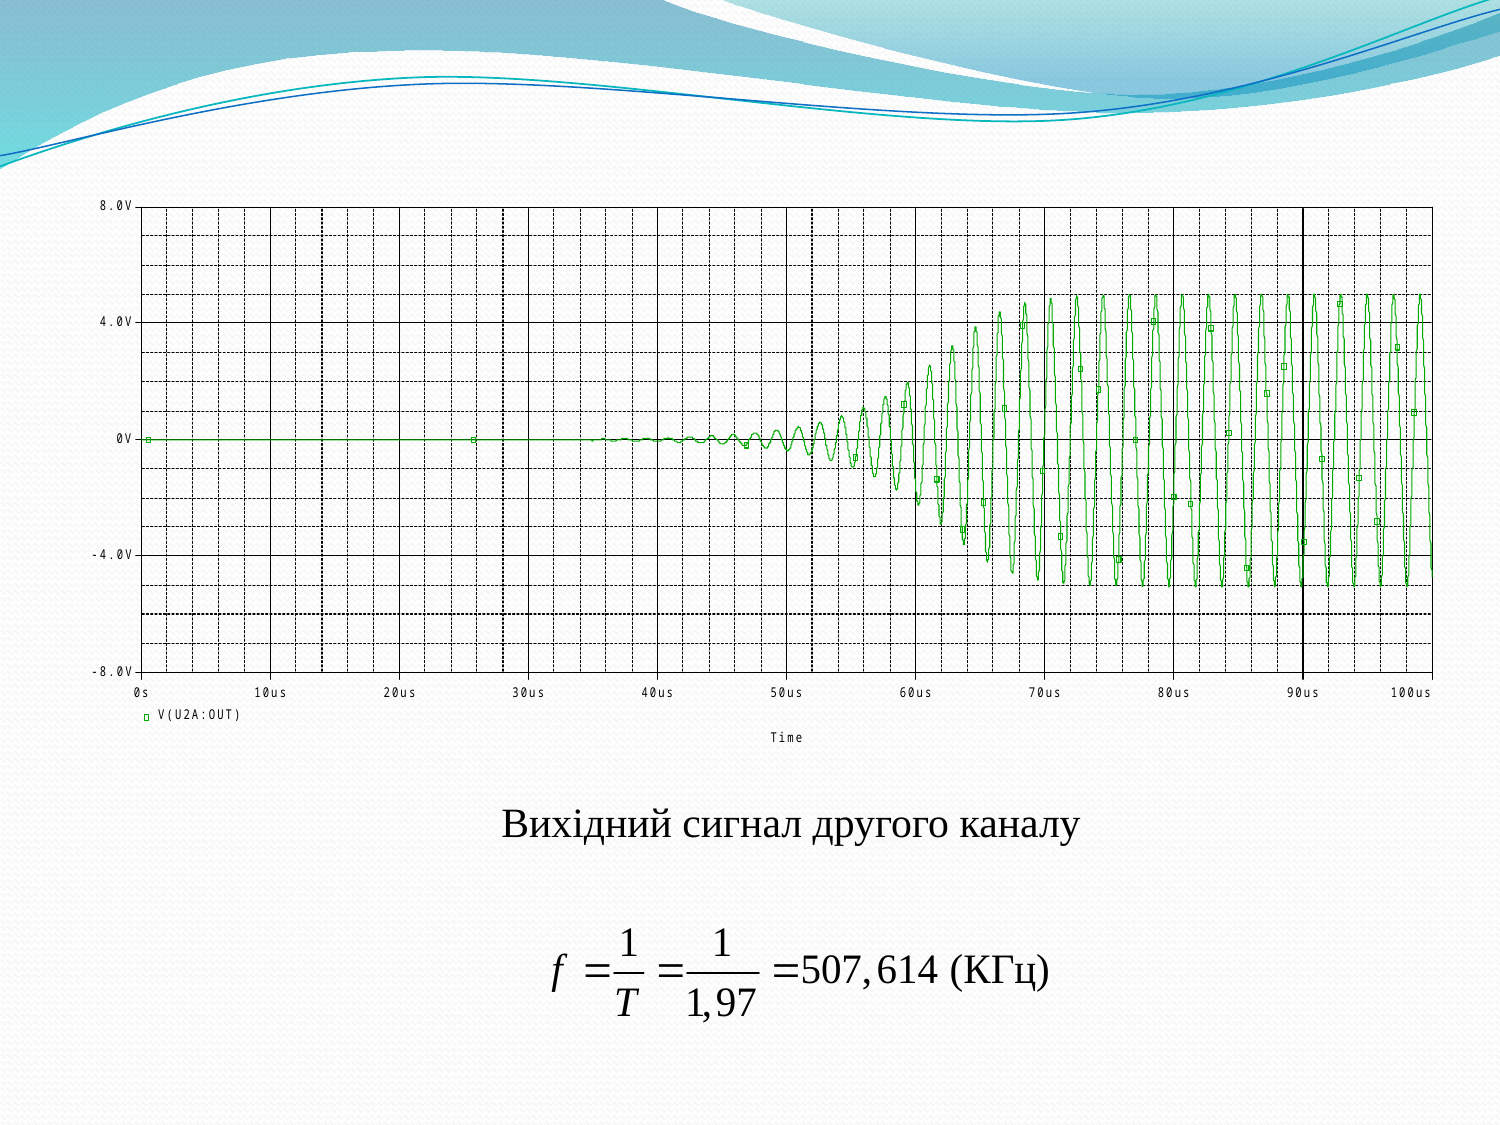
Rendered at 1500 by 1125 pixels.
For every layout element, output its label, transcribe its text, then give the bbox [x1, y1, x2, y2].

title Вихідний сигнал другого каналу [253, 786, 1329, 846]
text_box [537, 916, 1058, 1033]
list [64, 196, 1448, 752]
